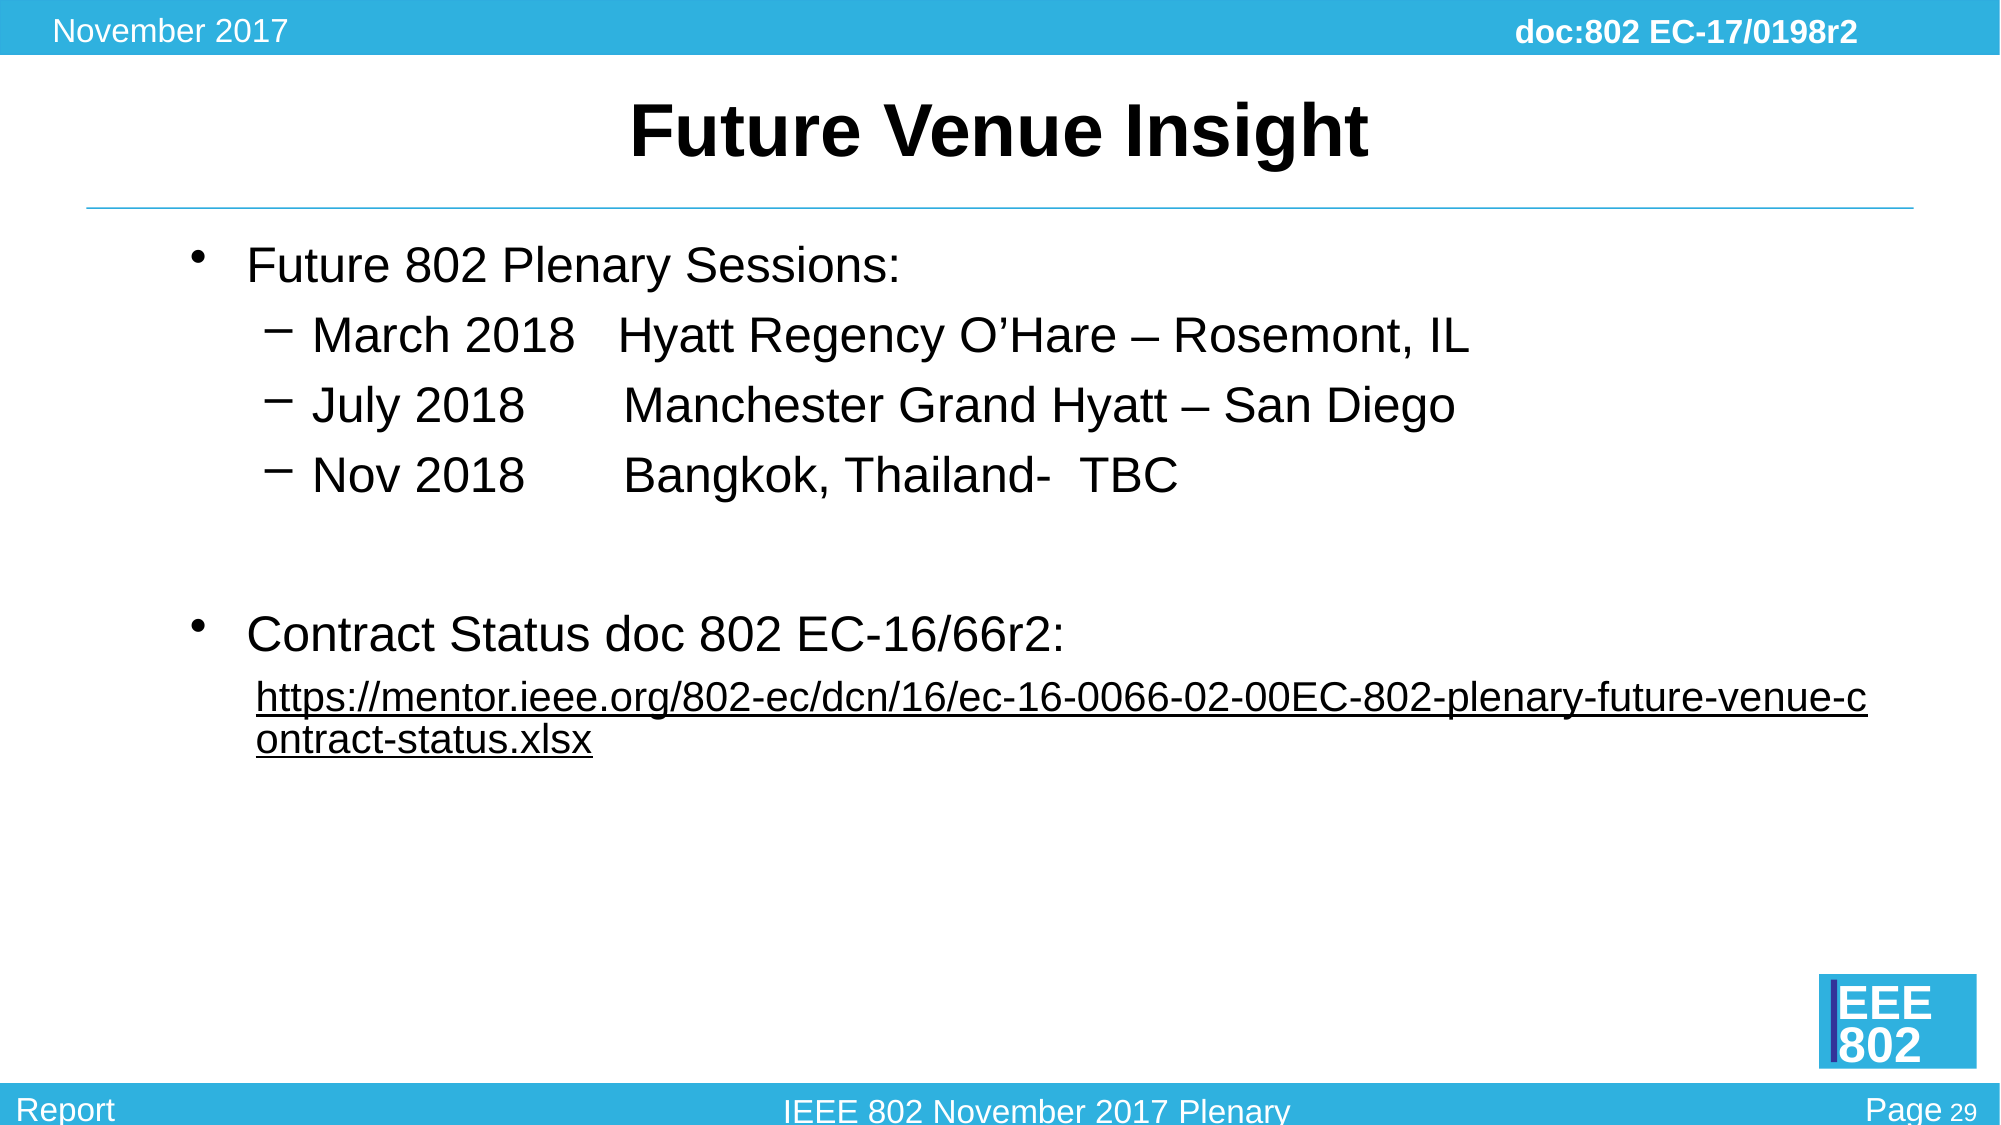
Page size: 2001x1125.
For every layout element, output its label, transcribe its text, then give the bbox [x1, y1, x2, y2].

list Future 802 Plenary Sessions: March 2018 Hyatt Regency O’Hare – Rosemont, IL July 2018 Manchester Grand Hyatt – San Diego Nov 2018 Bangkok, Thailand- TBC Contract Status doc 802 EC-16/66r2: https://mentor.ieee.org/802-ec/dcn/16/ec-16-0066-02-00EC-802-plenary-future-venue-contract-status.xlsx [174, 224, 1888, 1013]
title Future Venue Insight [324, 66, 1675, 188]
